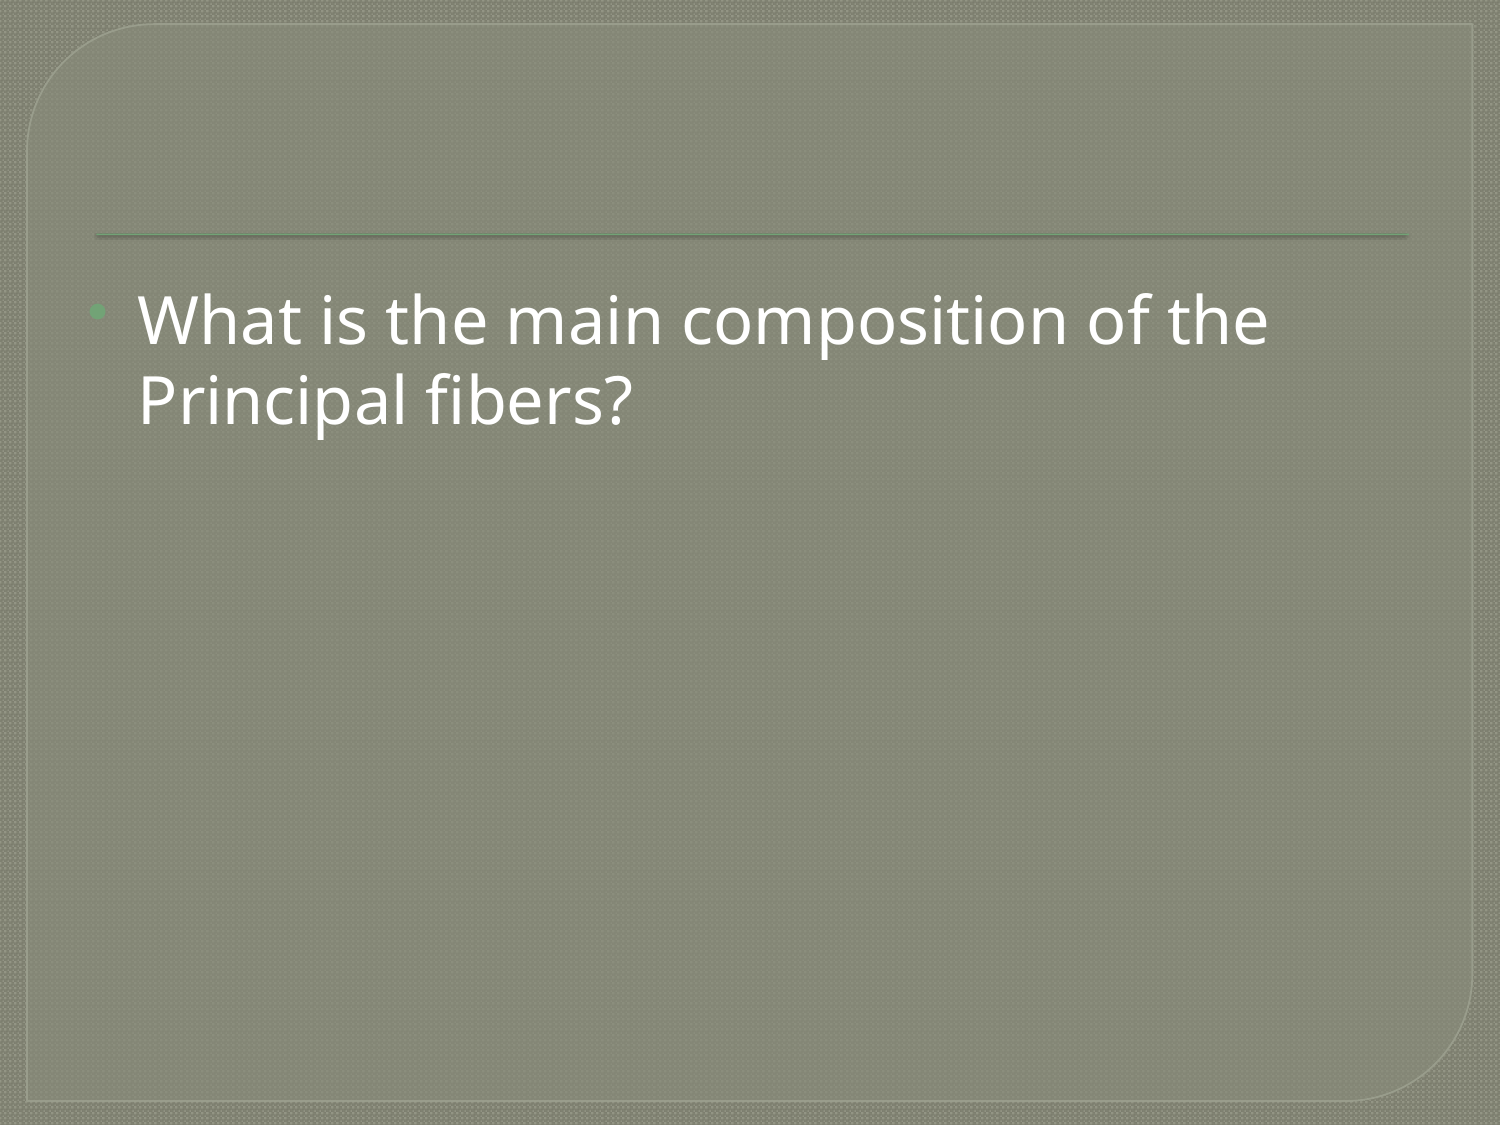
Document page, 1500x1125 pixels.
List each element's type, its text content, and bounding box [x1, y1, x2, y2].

list What is the main composition of the Principal fibers? [75, 270, 1425, 1013]
